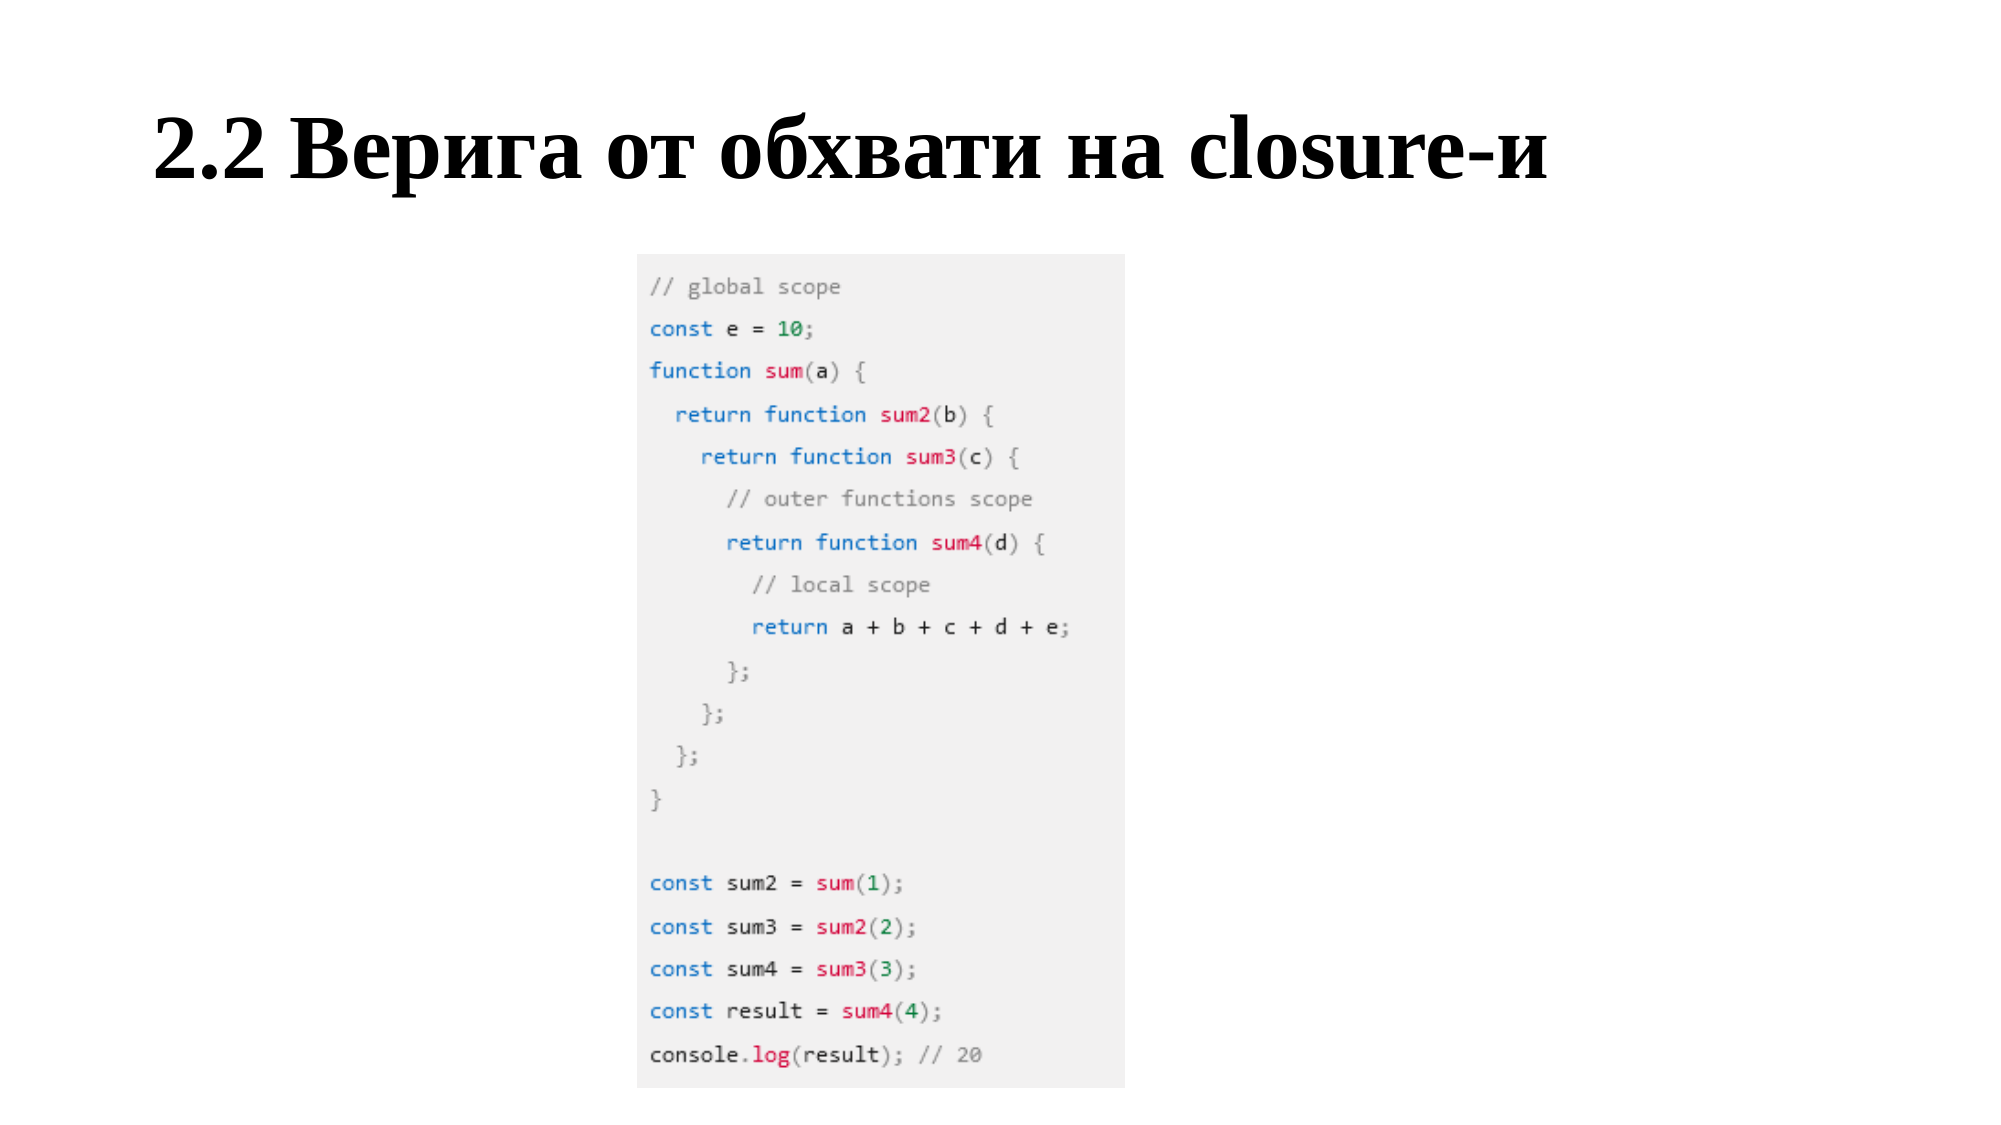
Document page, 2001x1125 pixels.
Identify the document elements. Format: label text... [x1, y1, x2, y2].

title 2.2 Верига от обхвати на closure-и [137, 39, 1863, 258]
picture [637, 254, 1125, 1088]
